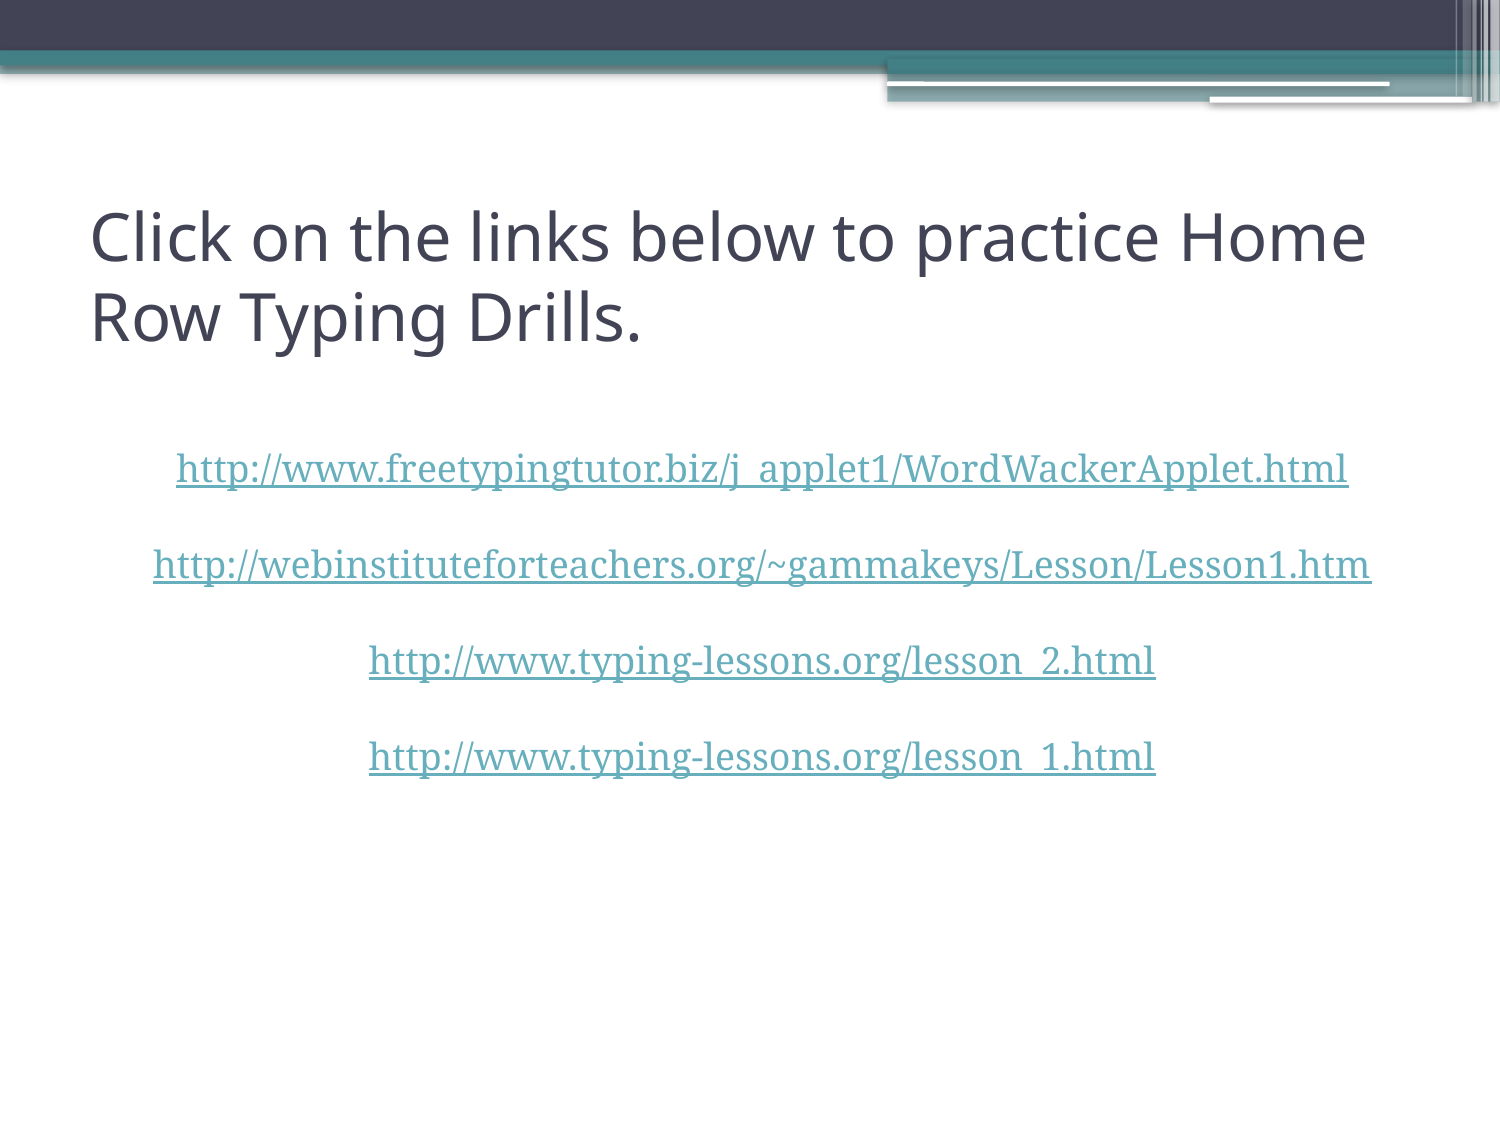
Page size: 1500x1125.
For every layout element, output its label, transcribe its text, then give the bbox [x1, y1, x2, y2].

title Click on the links below to practice Home Row Typing Drills. [75, 187, 1425, 363]
text_box http://www.freetypingtutor.biz/j_applet1/WordWackerApplet.html http://webinstituteforteachers.org/~gammakeys/Lesson/Lesson1.htm http://www.typing-lessons.org/lesson_2.html http://www.typing-lessons.org/lesson_1.html [112, 437, 1413, 927]
